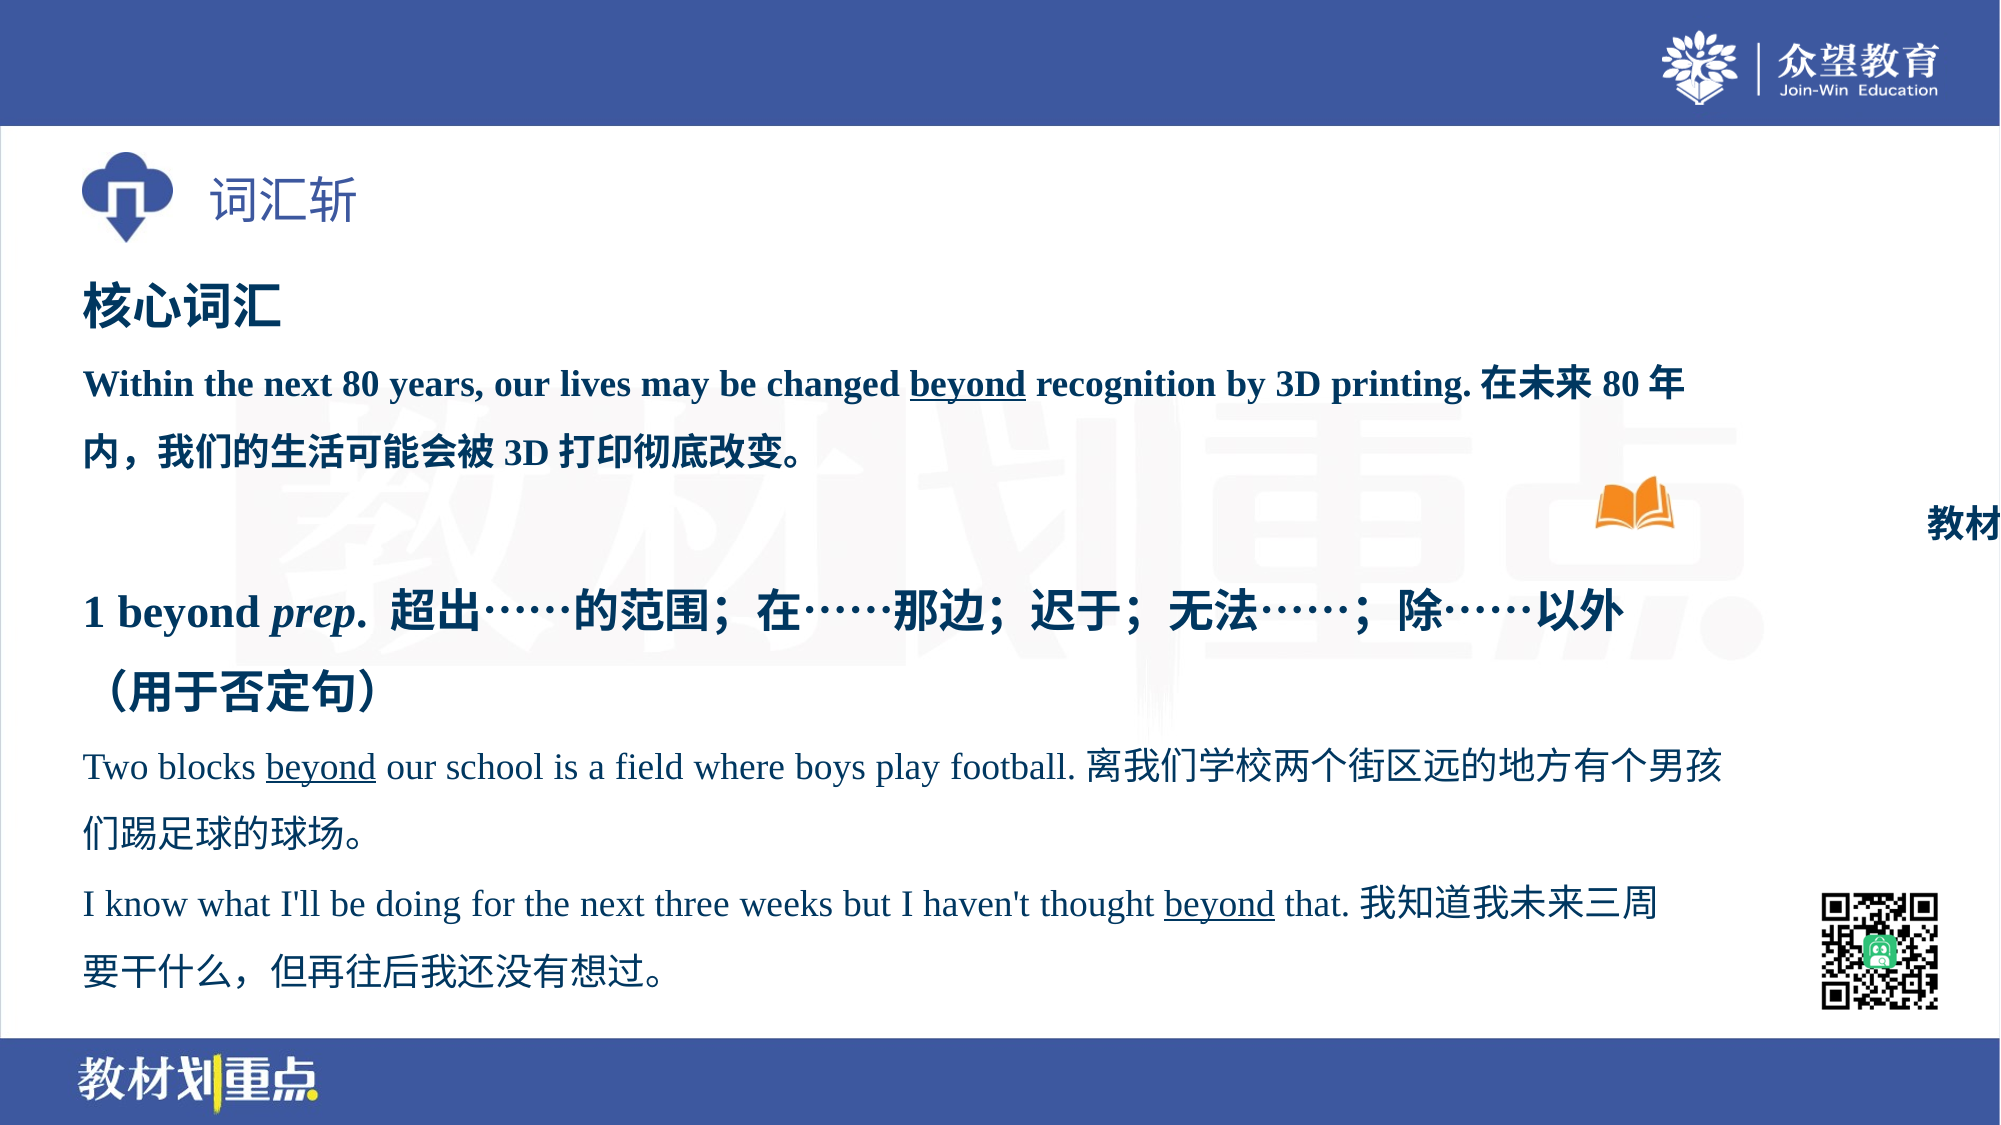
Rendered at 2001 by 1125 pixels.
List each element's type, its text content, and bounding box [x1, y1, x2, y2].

picture [0, 0, 2000, 1125]
text_box Within the next 80 years, our lives may be changed beyond recognition by 3D printing.在未来80年 内，我们的生活可能会被3D打印彻底改变。 教材P38 [82, 335, 1817, 538]
text_box 核心词汇 [82, 247, 1817, 335]
text_box 1 beyond prep. 超出……的范围；在……那边；迟于；无法……；除……以外 （用于否定句） [82, 553, 1817, 744]
